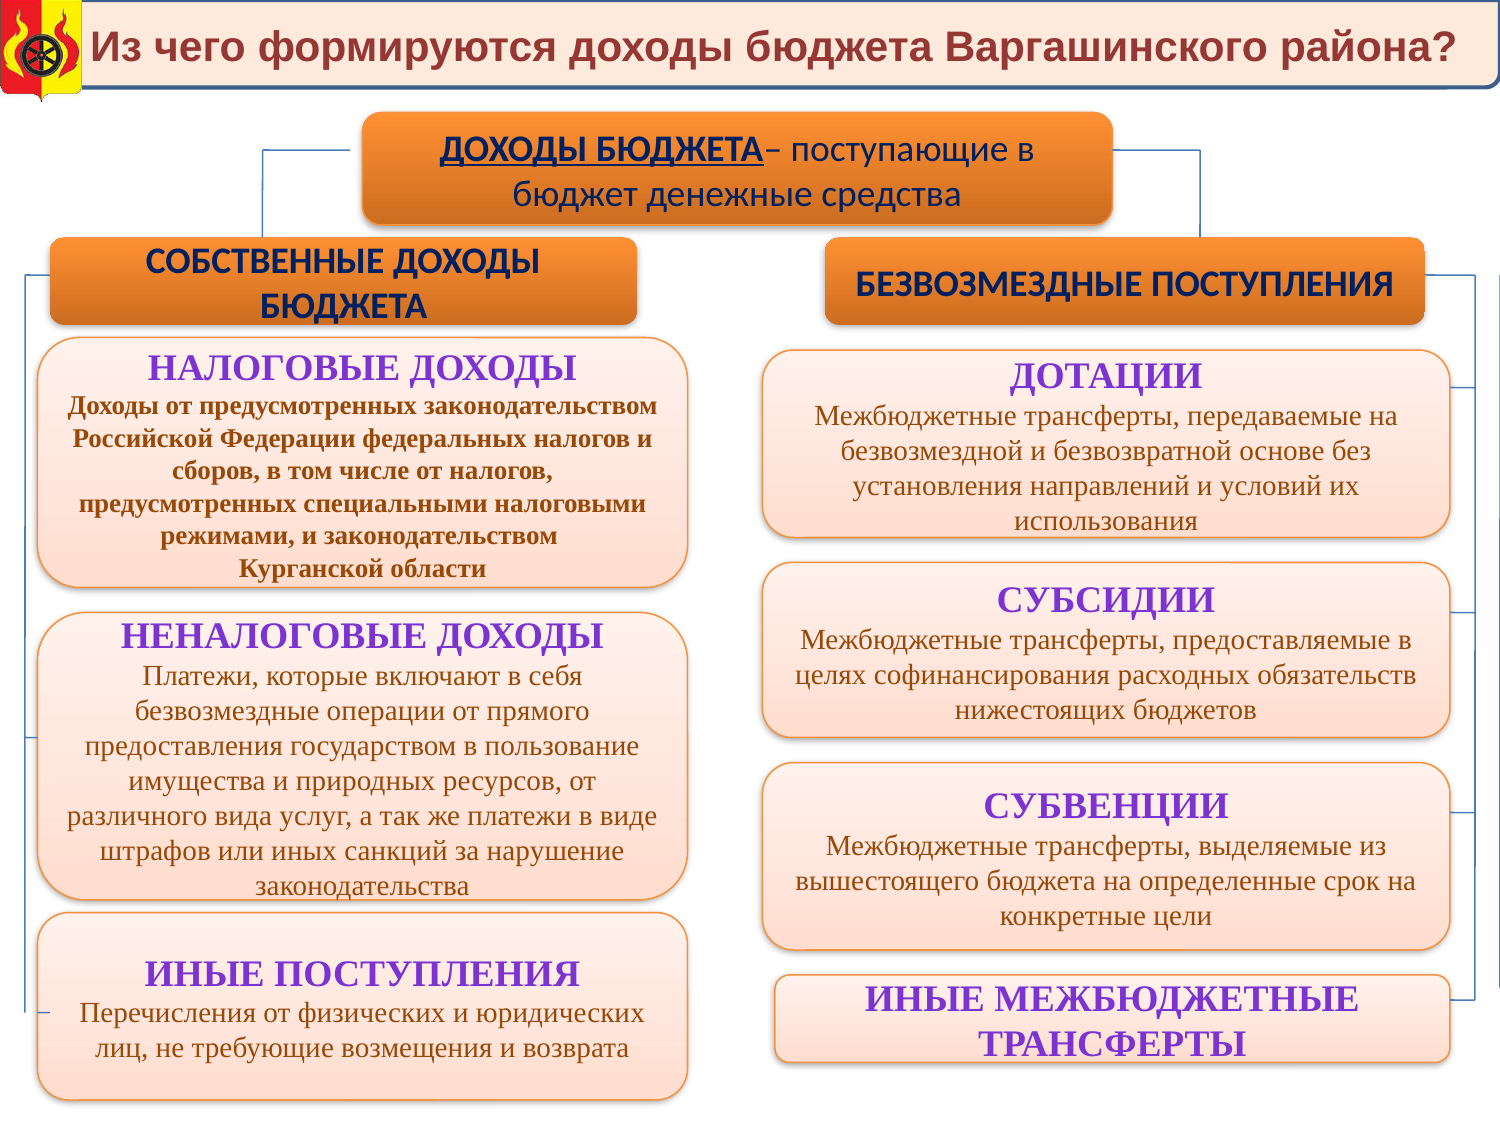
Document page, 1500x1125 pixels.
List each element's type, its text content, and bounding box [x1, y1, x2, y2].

text_box СУБВЕНЦИИ Межбюджетные трансферты, выделяемые из вышестоящего бюджета на определенные срок на конкретные цели [761, 761, 1451, 951]
text_box НЕНАЛОГОВЫЕ ДОХОДЫ Платежи, которые включают в себя безвозмездные операции от прямого предоставления государством в пользование имущества и природных ресурсов, от различного вида услуг, а так же платежи в виде штрафов или иных санкций за нарушение законодательства [36, 611, 689, 901]
text_box Из чего формируются доходы бюджета Варгашинского района? [84, 0, 1500, 90]
text_box БЕЗВОЗМЕЗДНЫЕ ПОСТУПЛЕНИЯ [824, 237, 1425, 325]
text_box ДОХОДЫ БЮДЖЕТА– поступающие в бюджет денежные средства [361, 111, 1114, 226]
text_box НАЛОГОВЫЕ ДОХОДЫ Доходы от предусмотренных законодательством Российской Федерации федеральных налогов и сборов, в том числе от налогов, предусмотренных специальными налоговыми режимами, и законодательством Курганской области [36, 336, 689, 589]
text_box ИНЫЕ ПОСТУПЛЕНИЯ Перечисления от физических и юридических лиц, не требующие возмещения и возврата [36, 911, 689, 1101]
text_box СУБСИДИИ Межбюджетные трансферты, предоставляемые в целях софинансирования расходных обязательств нижестоящих бюджетов [761, 561, 1451, 739]
text_box ИНЫЕ МЕЖБЮДЖЕТНЫЕ ТРАНСФЕРТЫ [774, 974, 1451, 1064]
text_box ДОТАЦИИ Межбюджетные трансферты, передаваемые на безвозмездной и безвозвратной основе без установления направлений и условий их использования [761, 349, 1451, 539]
text_box СОБСТВЕННЫЕ ДОХОДЫ БЮДЖЕТА [49, 237, 638, 325]
picture [0, 0, 83, 102]
